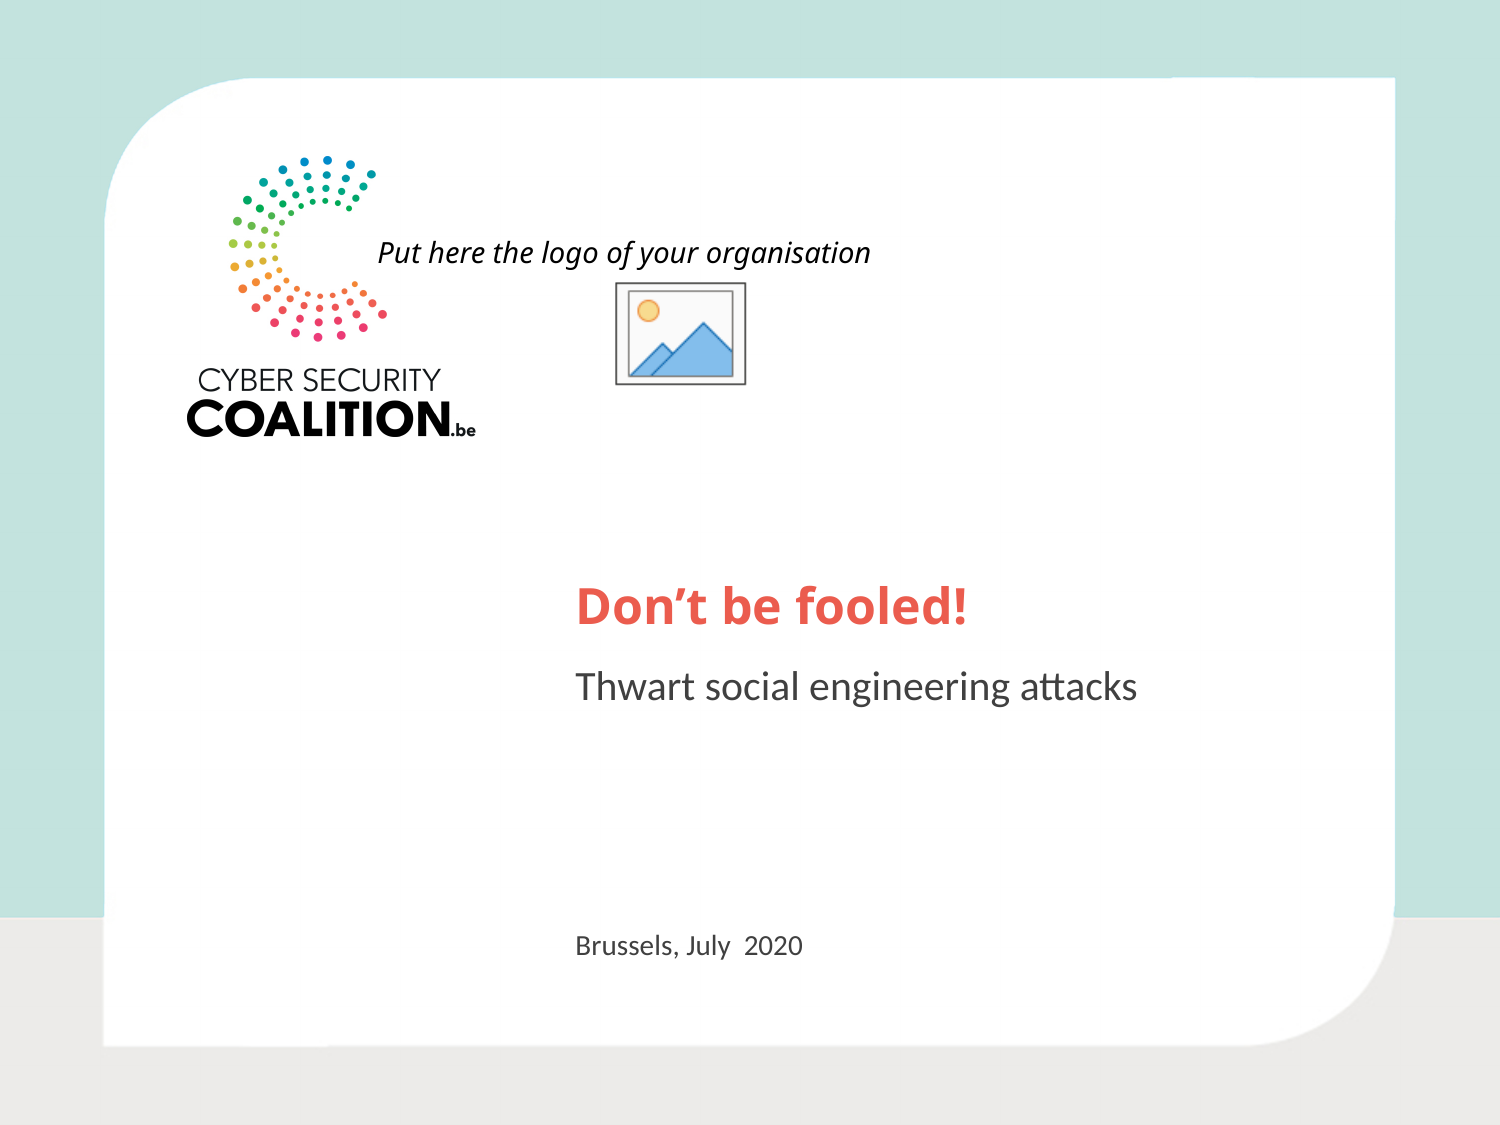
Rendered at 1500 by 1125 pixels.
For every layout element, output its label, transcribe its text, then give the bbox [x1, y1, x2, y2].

list Don’t be fooled! Thwart social engineering attacks [560, 566, 1295, 890]
list Brussels, July 2020 [560, 918, 1348, 1066]
picture [0, 0, 1500, 1125]
